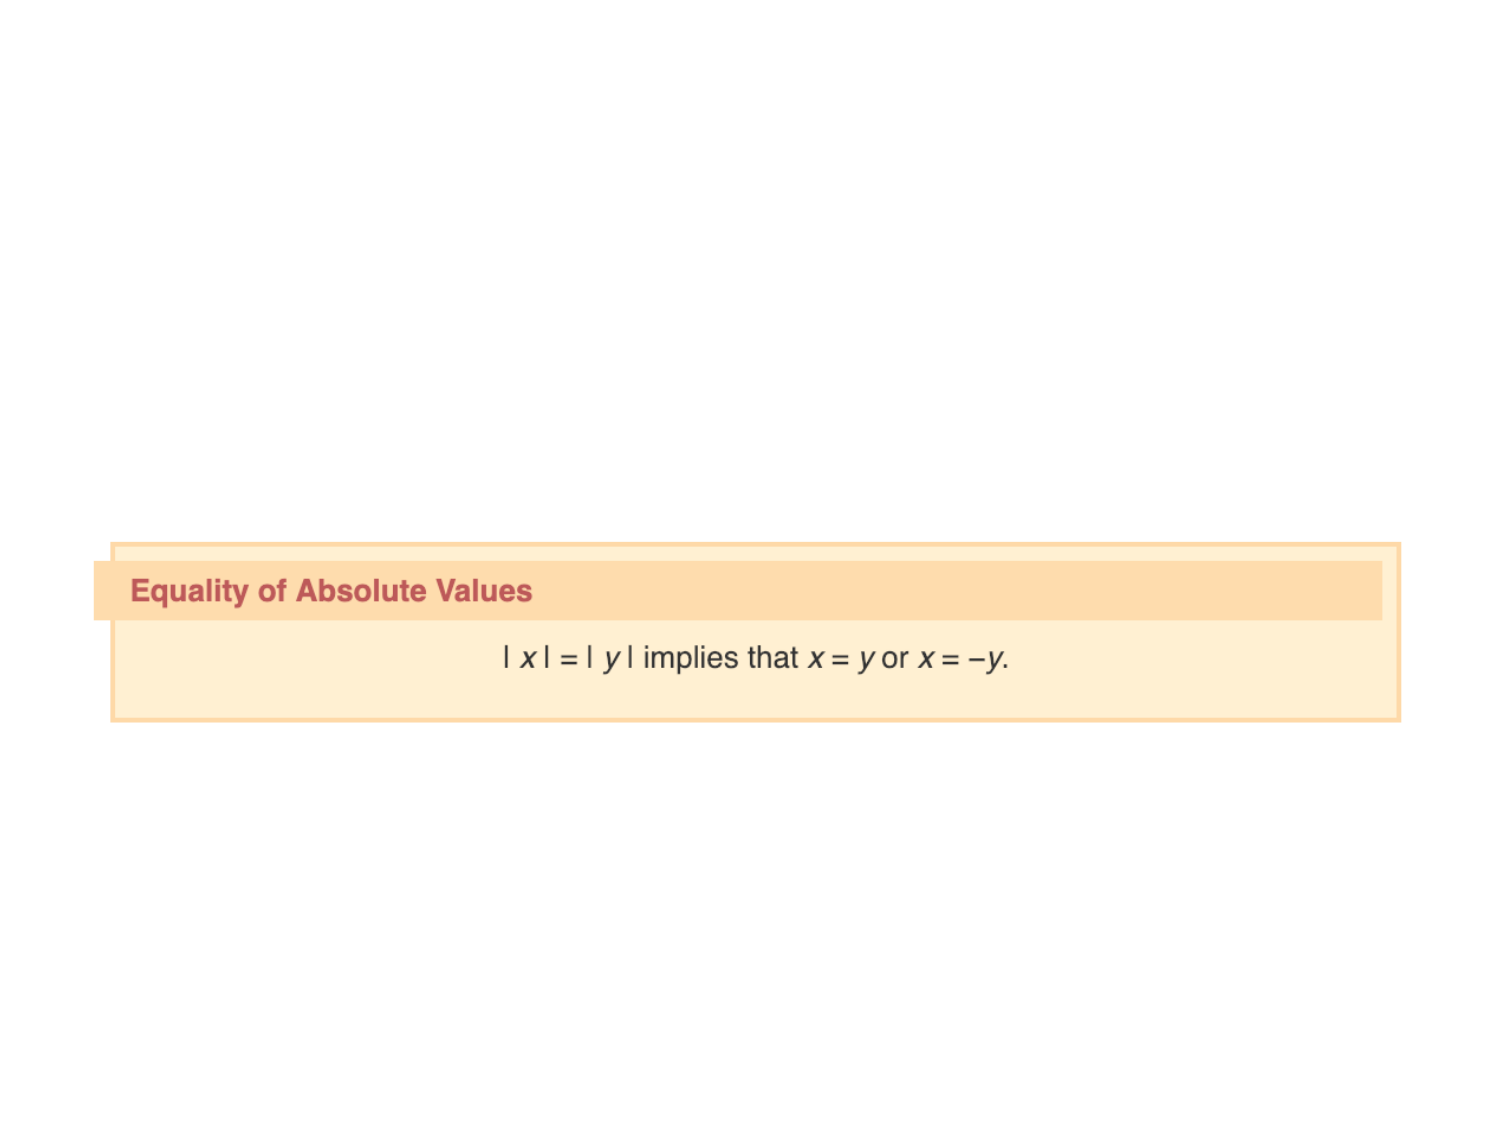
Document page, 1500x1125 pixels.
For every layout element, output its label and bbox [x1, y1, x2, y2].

list [74, 262, 1426, 1006]
